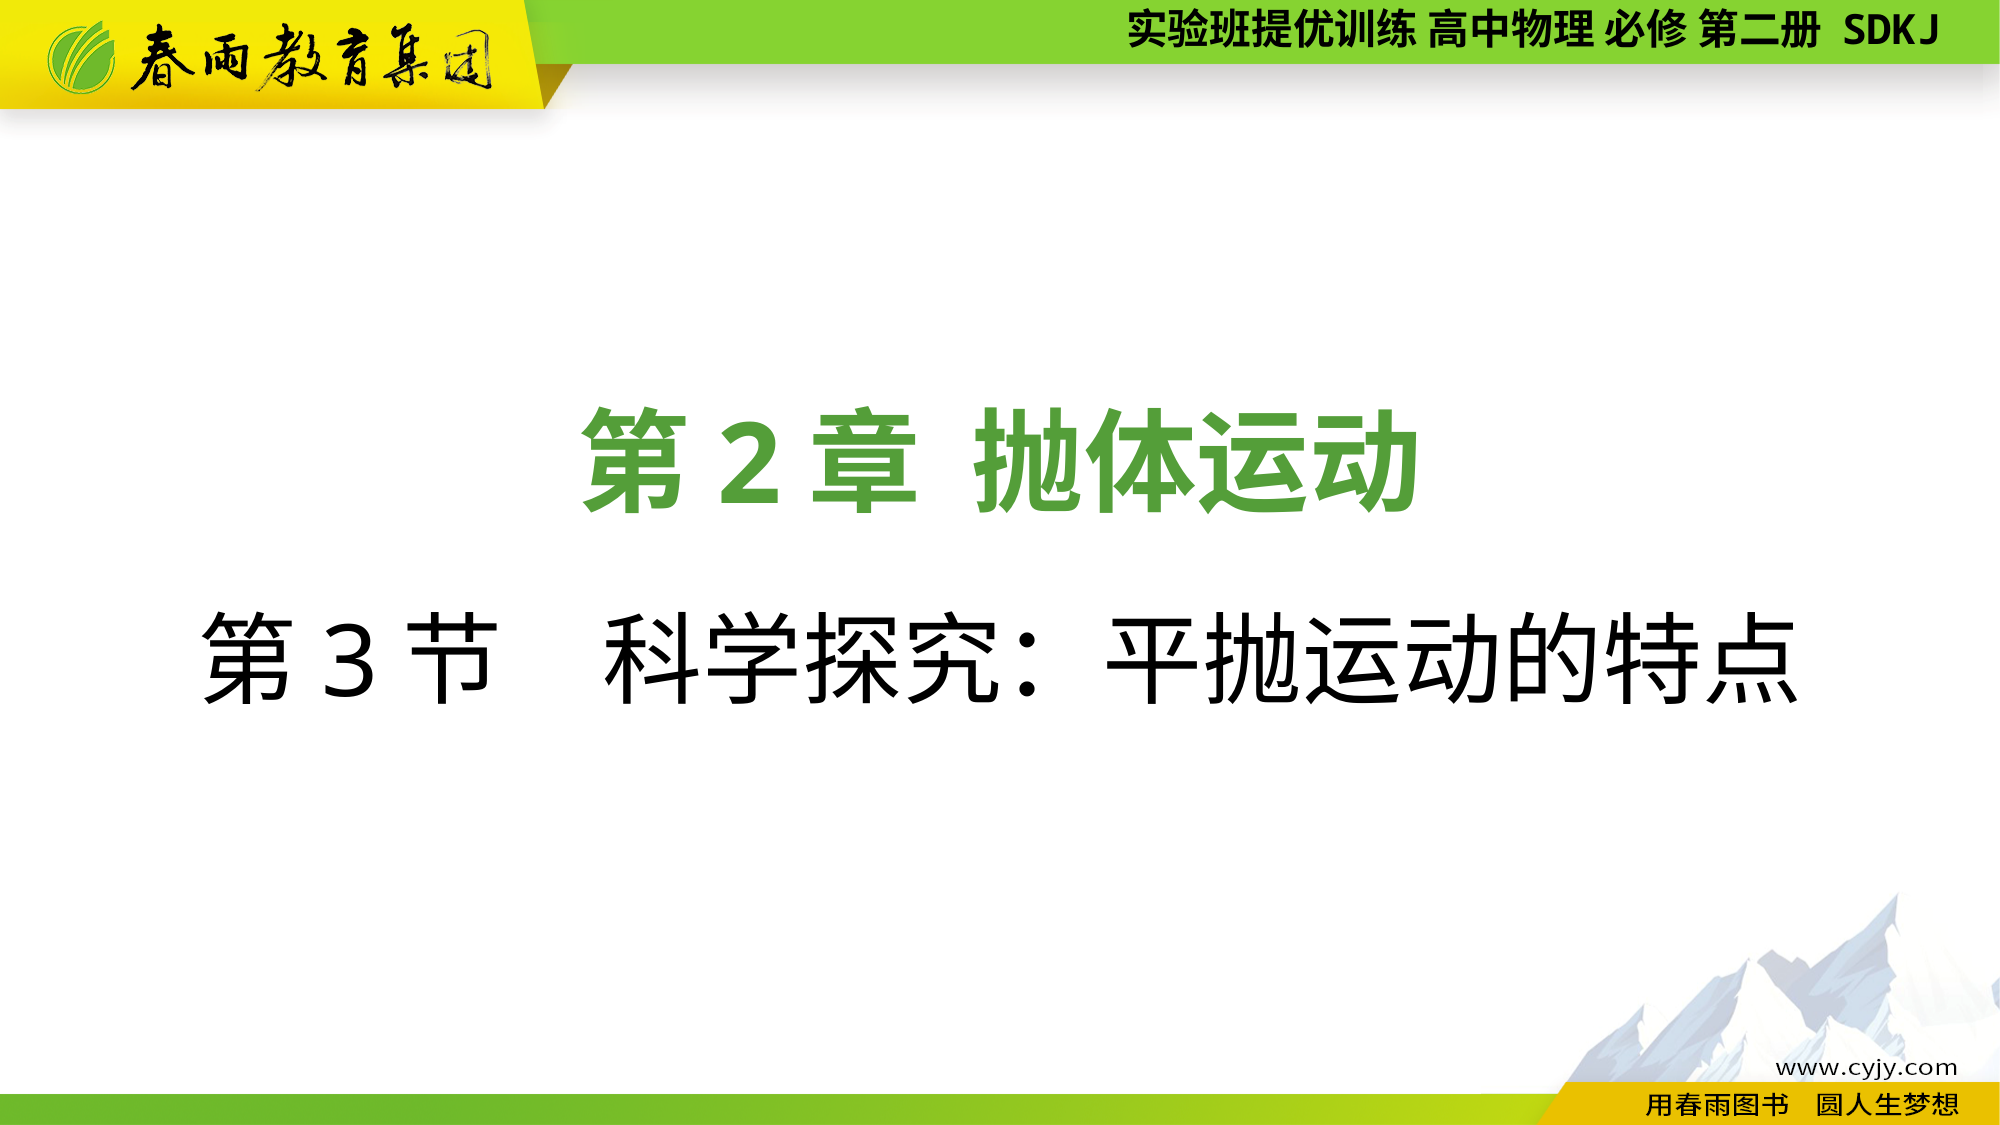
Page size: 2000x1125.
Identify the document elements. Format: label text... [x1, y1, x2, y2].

text_box 第2章 抛体运动 [54, 316, 1946, 528]
picture [0, 0, 2000, 1125]
text_box 第3节 科学探究：平抛运动的特点 [54, 528, 1946, 724]
